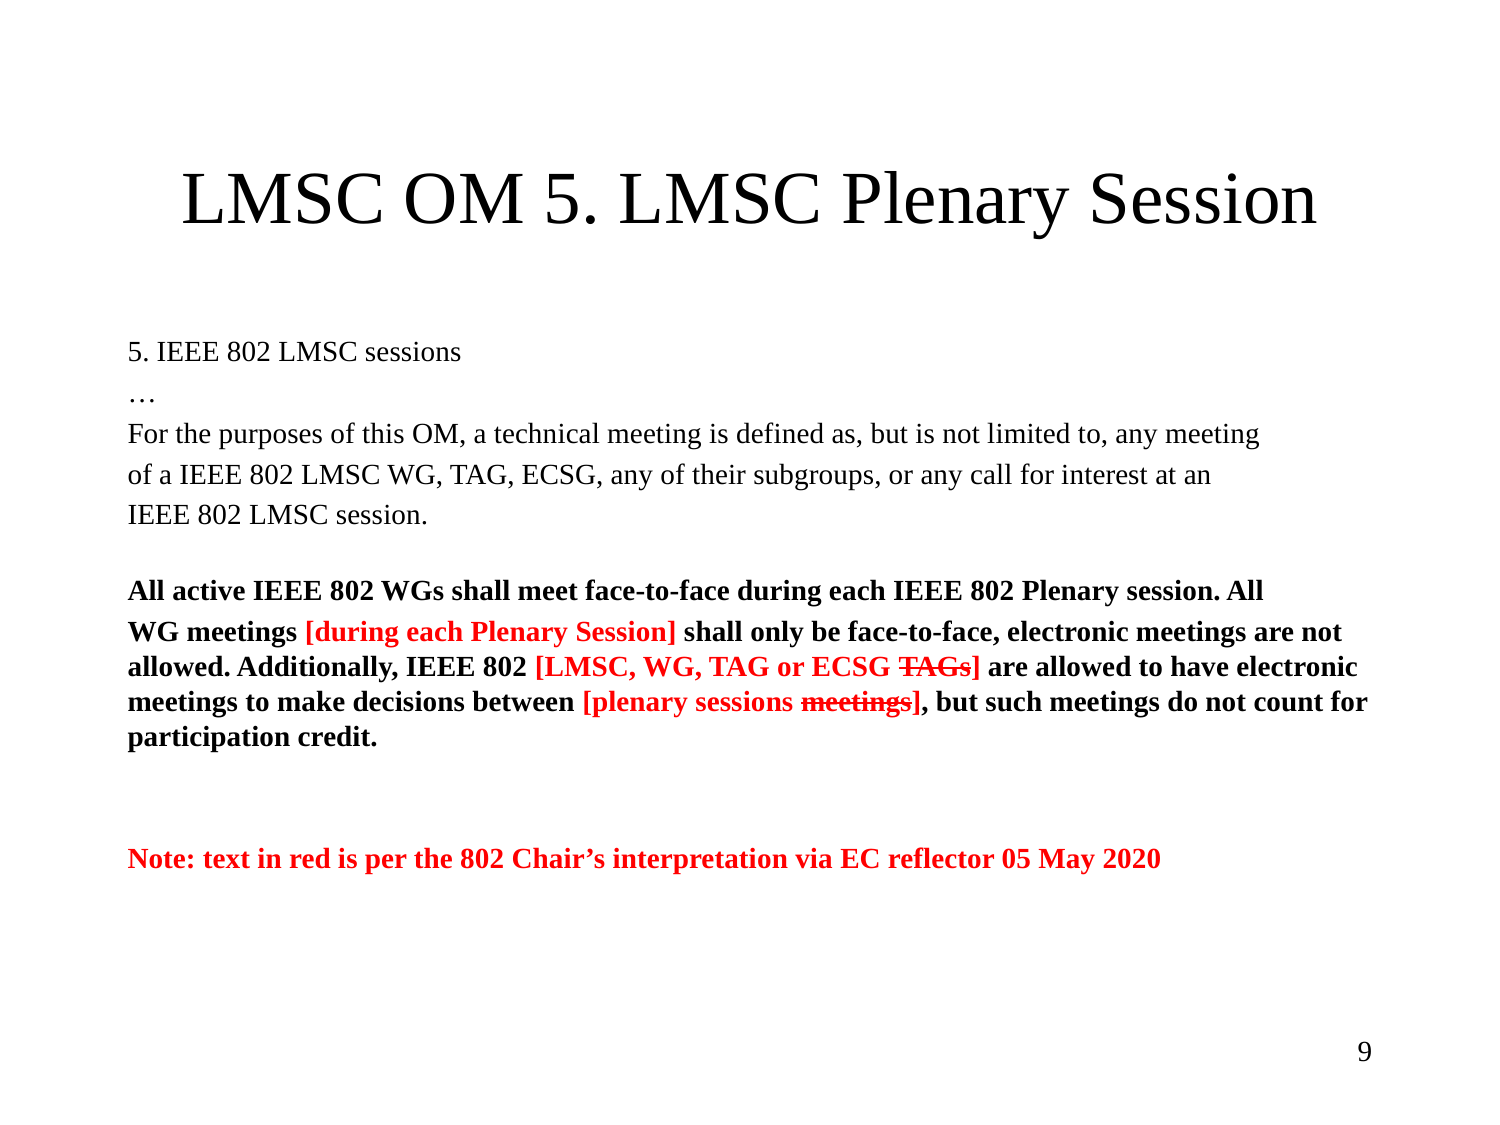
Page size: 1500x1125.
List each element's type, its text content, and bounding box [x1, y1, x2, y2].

title LMSC OM 5. LMSC Plenary Session [112, 99, 1388, 288]
slide_number 9 [1074, 1024, 1388, 1101]
list 5. IEEE 802 LMSC sessions … For the purposes of this OM, a technical meeting is defined as, but is not limited to, any meeting of a IEEE 802 LMSC WG, TAG, ECSG, any of their subgroups, or any call for interest at an IEEE 802 LMSC session. All active IEEE 802 WGs shall meet face-to-face during each IEEE 802 Plenary session. All WG meetings [during each Plenary Session] shall only be face-to-face, electronic meetings are not allowed. Additionally, IEEE 802 [LMSC, WG, TAG or ECSG TAGs] are allowed to have electronic meetings to make decisions between [plenary sessions meetings], but such meetings do not count for participation credit. Note: text in red is per the 802 Chair’s interpretation via EC reflector 05 May 2020 [112, 324, 1388, 1001]
